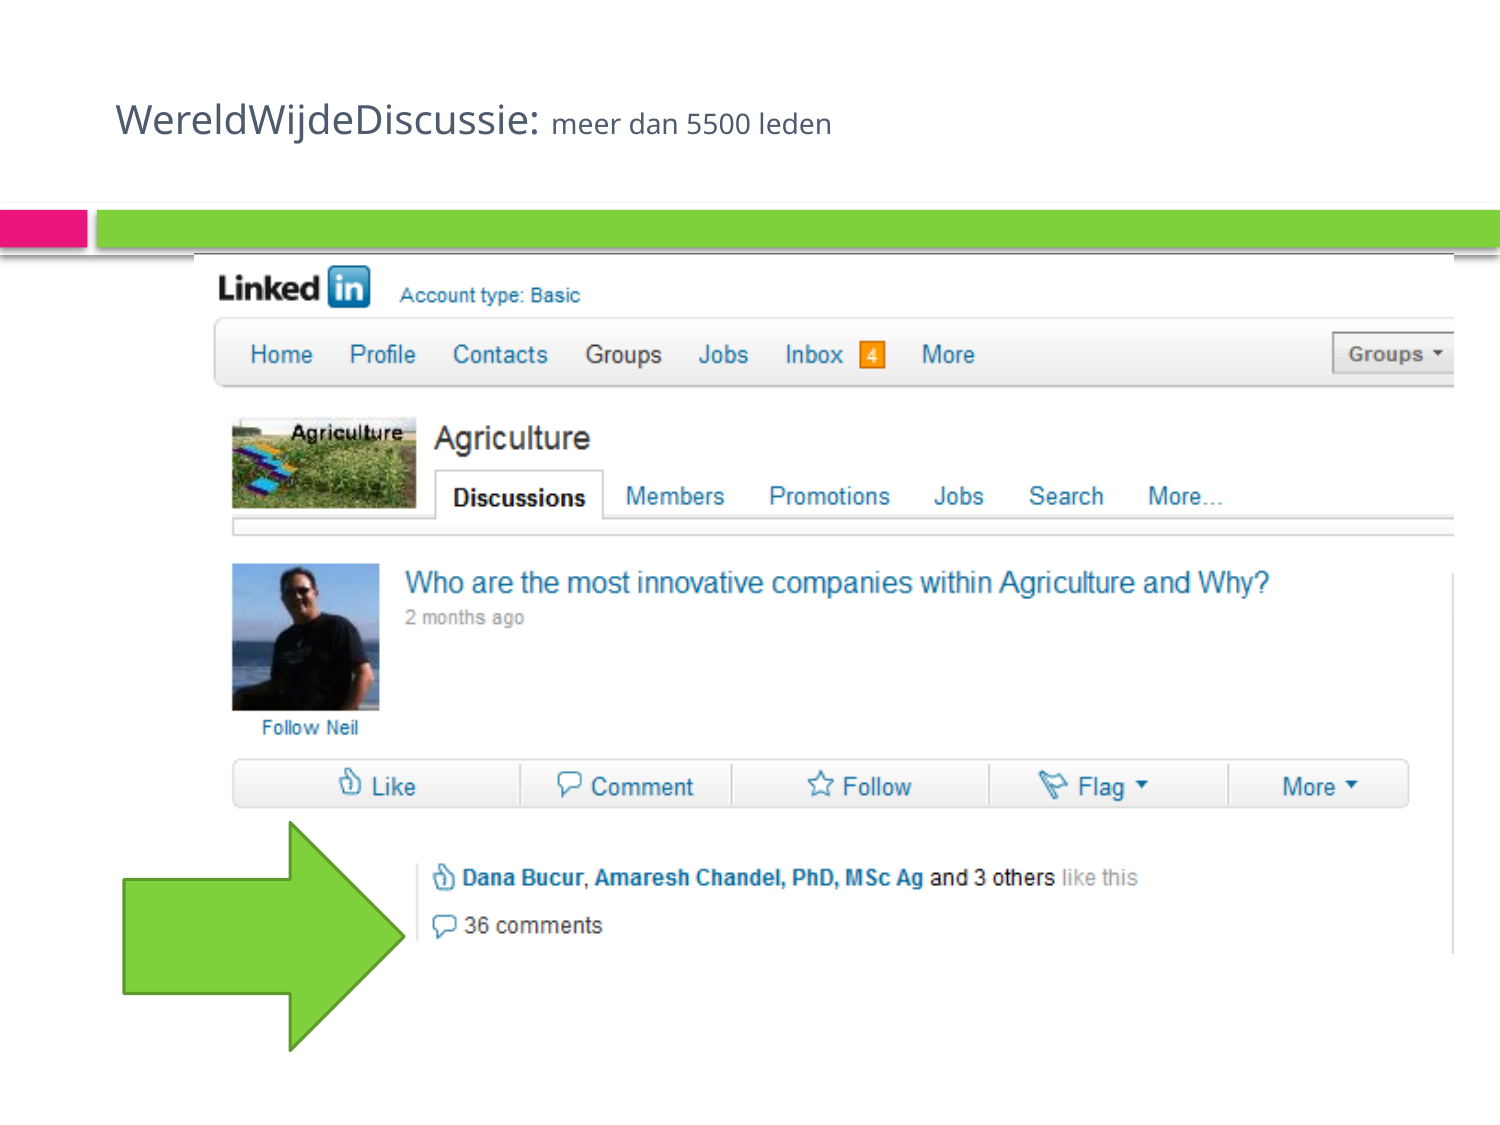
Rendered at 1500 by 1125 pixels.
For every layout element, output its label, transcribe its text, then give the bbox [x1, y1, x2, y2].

footer [99, 1025, 990, 1085]
text_box [122, 877, 379, 1025]
picture [194, 253, 1455, 955]
title WereldWijdeDiscussie: meer dan 5500 leden [100, 37, 1438, 200]
